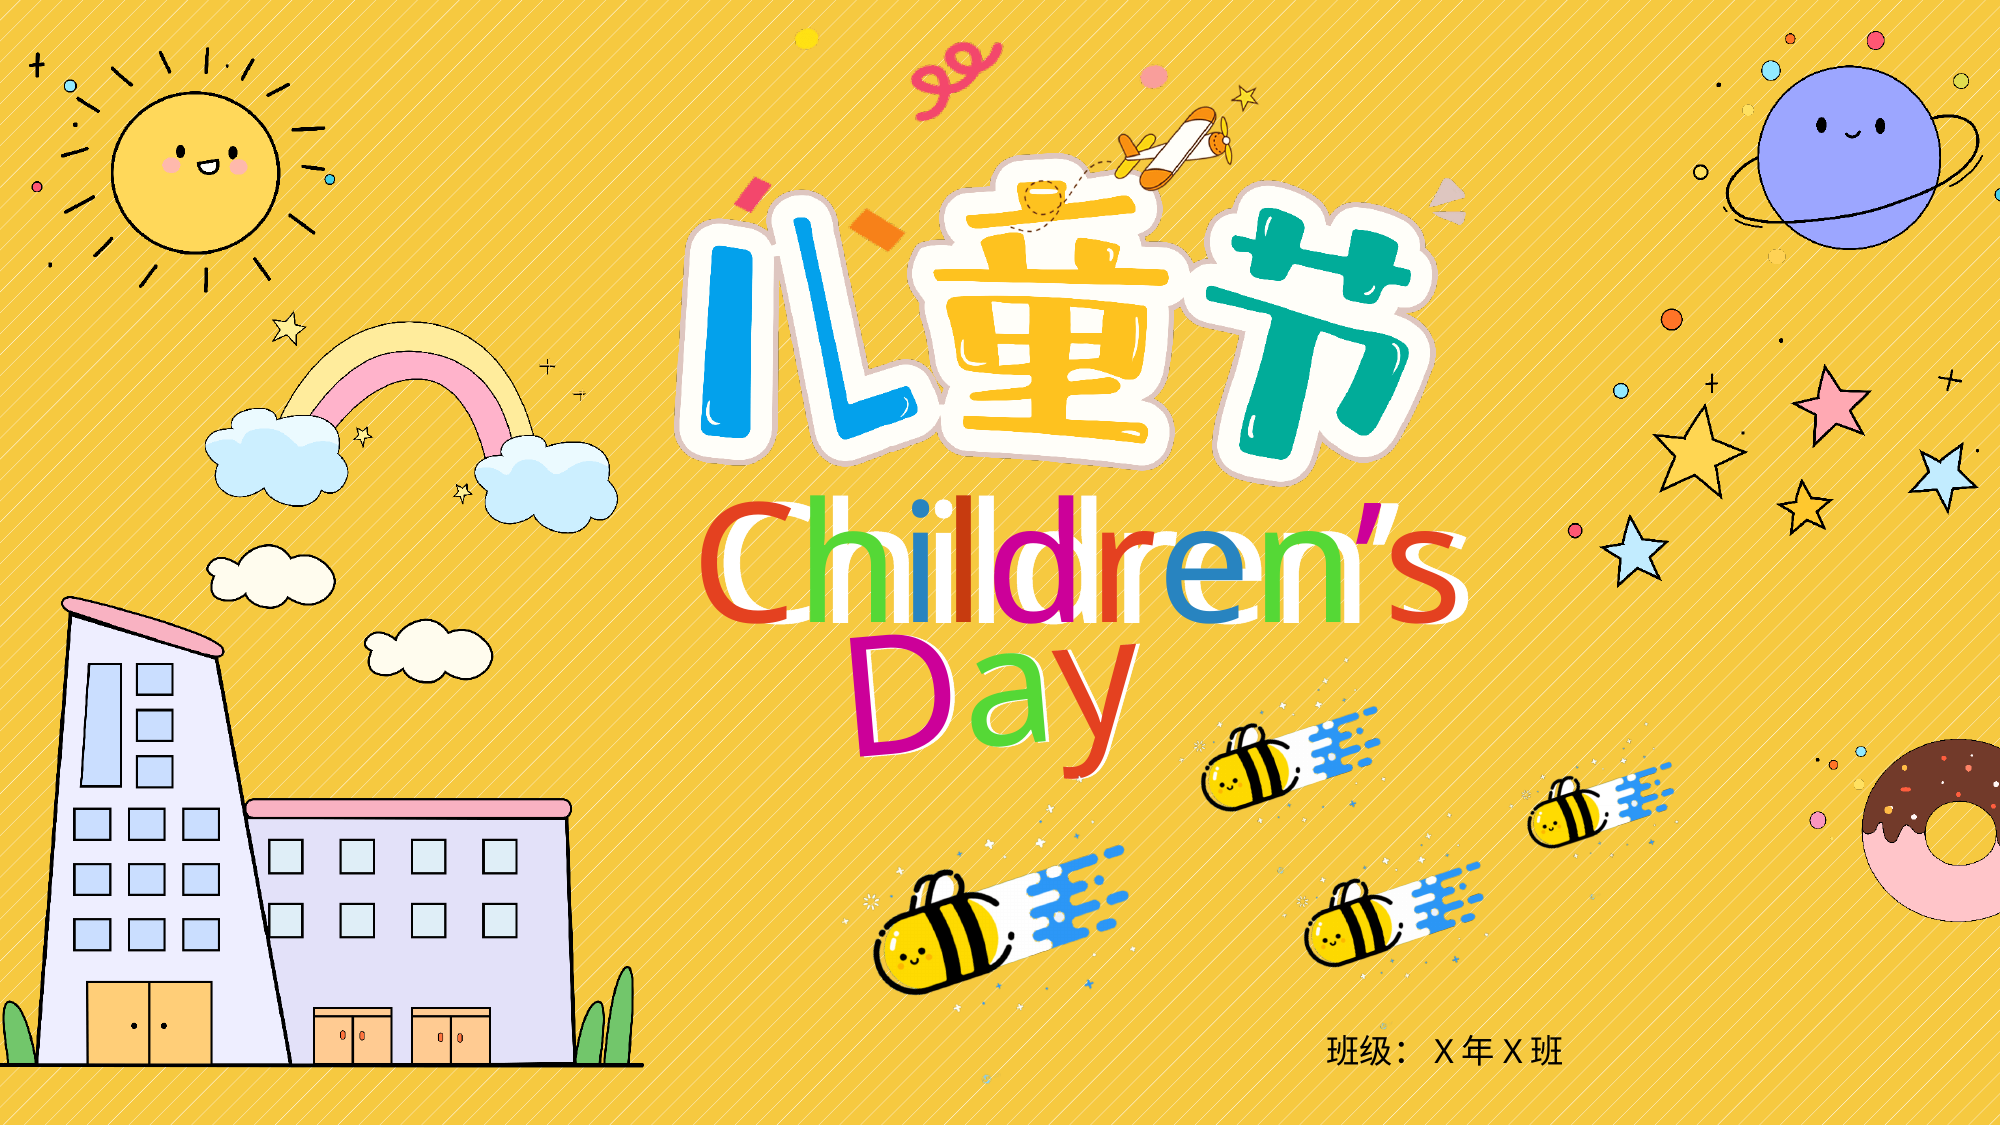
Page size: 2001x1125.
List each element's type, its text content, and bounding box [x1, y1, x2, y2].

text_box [811, 666, 1170, 790]
picture [1807, 720, 2000, 926]
picture [1559, 291, 2000, 627]
text_box [717, 666, 934, 863]
picture [1691, 28, 2000, 267]
text_box [875, 627, 2000, 1125]
picture [0, 0, 1704, 1125]
text_box [0, 883, 797, 1125]
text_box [676, 448, 1627, 666]
text_box [0, 0, 593, 537]
text_box 班级：X年X班 [1311, 1022, 1609, 1078]
text_box [1546, 0, 2000, 448]
